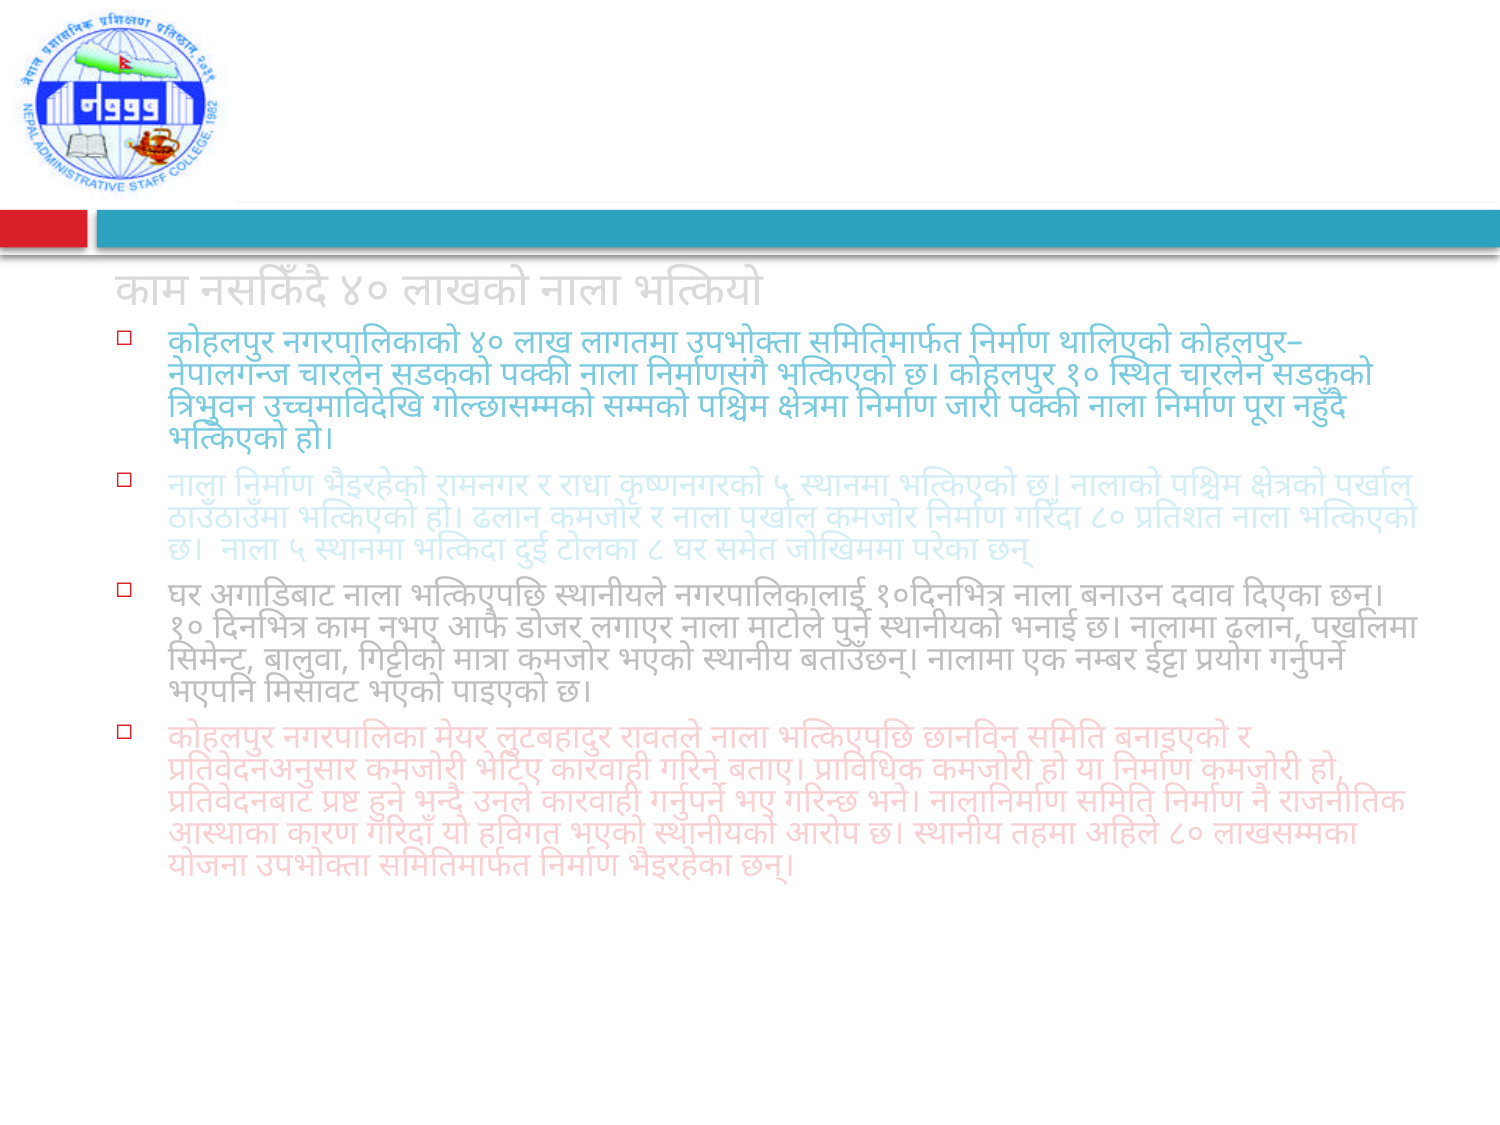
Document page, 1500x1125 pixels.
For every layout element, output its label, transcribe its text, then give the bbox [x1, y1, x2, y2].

picture [1, 0, 236, 208]
list काम नसकिँदै ४० लाखको नाला भत्कियो कोहलपुर नगरपालिकाको ४० लाख लागतमा उपभोक्ता समितिमार्फत निर्माण थालिएको कोहलपुर–नेपालगन्ज चारलेन सडकको पक्की नाला निर्माणसंगै भत्किएको छ। कोहलपुर १० स्थित चारलेन सडकको त्रिभुवन उच्चमाविदेखि गोल्छासम्मको सम्मको पश्चिम क्षेत्रमा निर्माण जारी पक्की नाला निर्माण पूरा नहुँदै भत्किएको हो। नाला निर्माण भैइरहेको रामनगर र राधा कृष्णनगरको ५ स्थानमा भत्किएको छ। नालाको पश्चिम क्षेत्रको पर्खाल ठाउँठाउँमा भत्किएको हो। ढलान कमजोर र नाला पर्खाल कमजोर निर्माण गरिँदा ८० प्रतिशत नाला भत्किएको छ। नाला ५ स्थानमा भत्किदा दुई टोलका ८ घर समेत जोखिममा परेका छन् घर अगाडिबाट नाला भत्किएपछि स्थानीयले नगरपालिकालाई १०दिनभित्र नाला बनाउन दवाव दिएका छन्। १० दिनभित्र काम नभए आफै डोजर लगाएर नाला माटोले पुर्ने स्थानीयको भनाई छ। नालामा ढलान, पर्खालमा सिमेन्ट, बालुवा, गिट्टीको मात्रा कमजोर भएको स्थानीय बताउँछन्। नालामा एक नम्बर ईट्टा प्रयोग गर्नुपर्ने भएपनि मिसावट भएको पाइएको छ। कोहलपुर नगरपालिका मेयर लुटबहादुर रावतले नाला भत्किएपछि छानविन समिति बनाइएको र प्रतिवेदनअनुसार कमजोरी भेटिए कारवाही गरिने बताए। प्राविधिक कमजोरी हो या निर्माण कमजोरी हो, प्रतिवेदनबाट प्रष्ट हुने भन्दै उनले कारवाही गर्नुपर्ने भए गरिन्छ भने। नालानिर्माण समिति निर्माण नै राजनीतिक आस्थाका कारण गरिदाँ यो हविगत भएको स्थानीयको आरोप छ। स्थानीय तहमा अहिले ८० लाखसम्मका योजना उपभोक्ता समितिमार्फत निर्माण भैइरहेका छन्। [100, 262, 1438, 1000]
